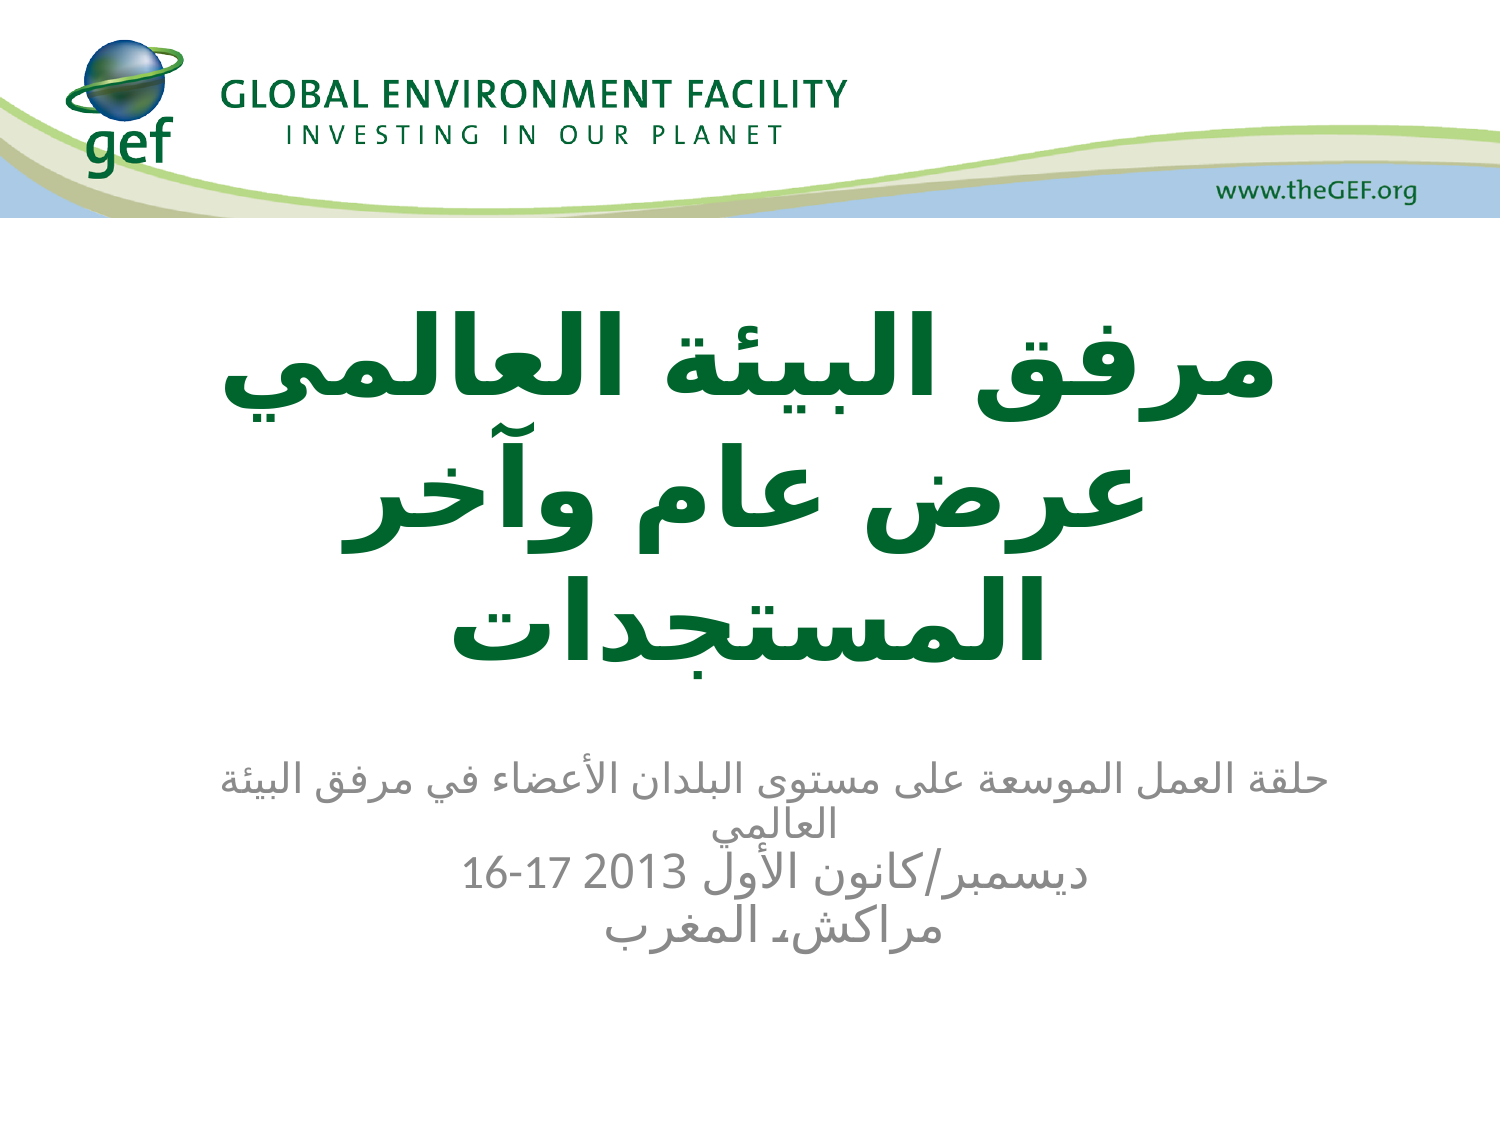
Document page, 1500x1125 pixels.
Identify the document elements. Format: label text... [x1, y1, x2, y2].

title مرفق البيئة العالمي عرض عام وآخر المستجدات [62, 337, 1438, 763]
picture [0, 12, 1500, 218]
subtitle حلقة العمل الموسعة على مستوى البلدان الأعضاء في مرفق البيئة العالمي 16-17 ديسمبر/كانون الأول 2013 مراكش، المغرب [174, 763, 1376, 926]
